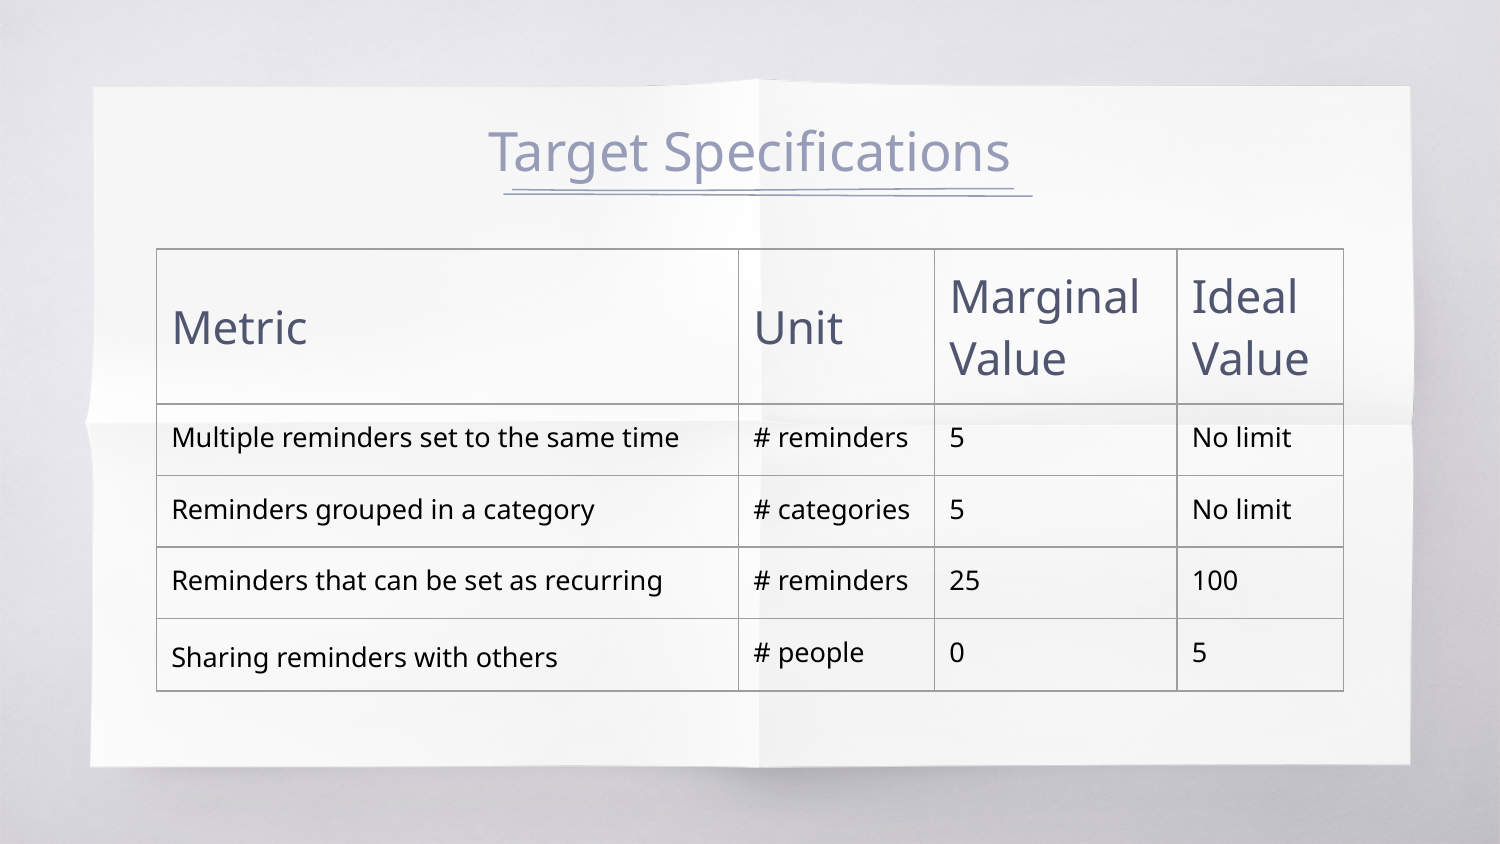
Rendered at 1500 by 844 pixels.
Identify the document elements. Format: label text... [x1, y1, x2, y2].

table_cell No limit [1178, 405, 1343, 475]
table_cell 5 [1178, 619, 1343, 690]
table_cell # reminders [739, 405, 934, 475]
table_cell Reminders grouped in a category [157, 476, 738, 546]
table_cell 5 [935, 405, 1176, 475]
table_cell # categories [739, 476, 934, 546]
table_cell # reminders [739, 548, 934, 618]
title Target Specifications [168, 84, 1332, 197]
table_cell No limit [1178, 476, 1343, 546]
picture [0, 0, 1500, 844]
table_cell # people [739, 619, 934, 690]
table_cell Multiple reminders set to the same time [157, 405, 738, 475]
table_header Metric [157, 250, 738, 403]
table_cell Sharing reminders with others [157, 619, 738, 690]
table_header Ideal Value [1178, 250, 1343, 403]
table_cell Reminders that can be set as recurring [157, 548, 738, 618]
table_cell 0 [935, 619, 1176, 690]
table_cell 5 [935, 476, 1176, 546]
table_cell 25 [935, 548, 1176, 618]
table_header Marginal Value [935, 250, 1176, 403]
table_header Unit [739, 250, 934, 403]
table_cell 100 [1178, 548, 1343, 618]
